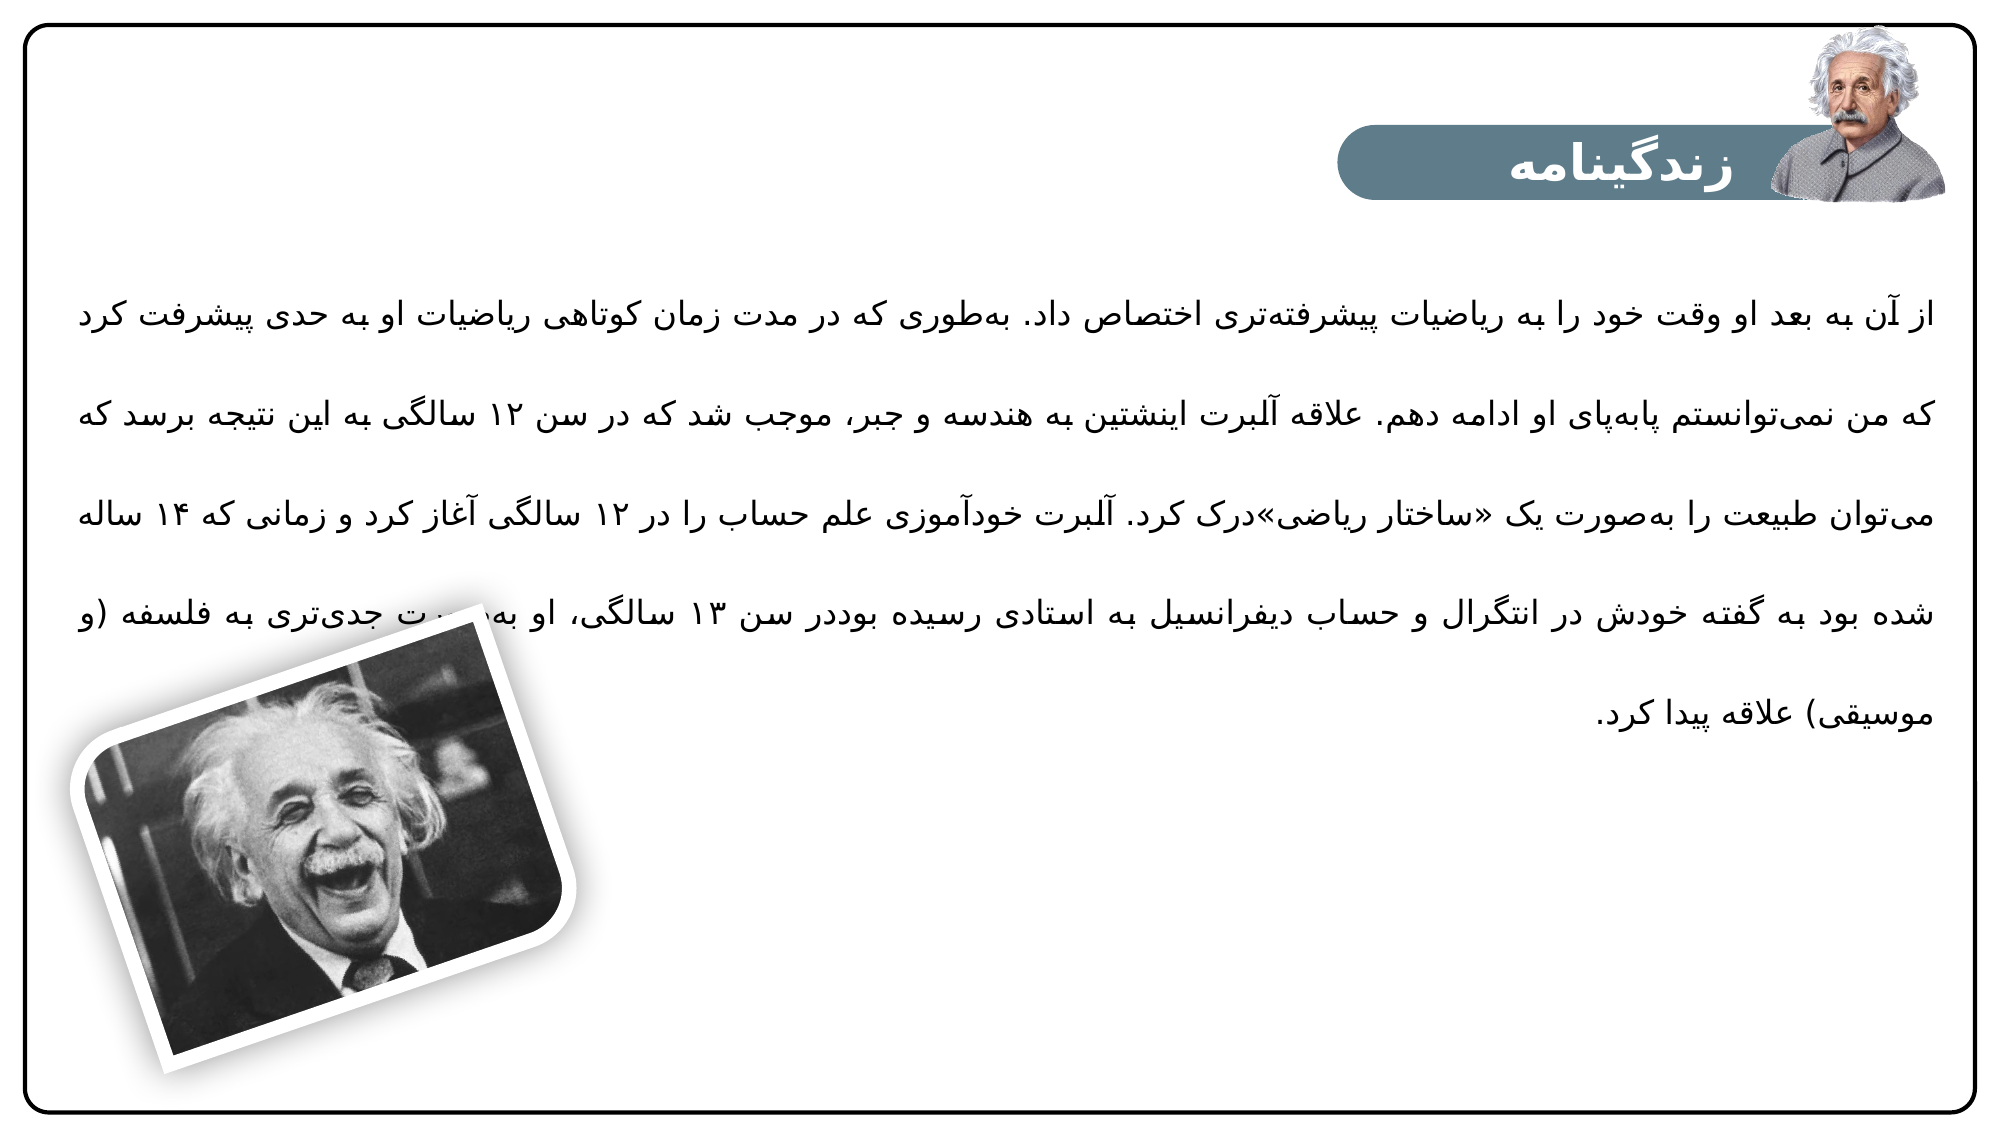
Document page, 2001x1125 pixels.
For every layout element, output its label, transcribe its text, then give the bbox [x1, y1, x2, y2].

list از آن به بعد او وقت خود را به ریاضیات پیشرفته‌تری اختصاص داد. به‌طوری که در مدت زمان کوتاهی ریاضیات او به حدی پیشرفت کرد که من نمی‌توانستم پابه‌پای او ادامه دهم. علاقه آلبرت اینشتین به هندسه و جبر، موجب شد که در سن ۱۲ سالگی به این نتیجه برسد که می‌توان طبیعت را به‌صورت یک «ساختار ریاضی»درک کرد. آلبرت خودآموزی علم حساب را در ۱۲ سالگی آغاز کرد و زمانی که ۱۴ ساله شده بود به گفته خودش در انتگرال و حساب دیفرانسیل به استادی رسیده بوددر سن ۱۳ سالگی، او به‌صورت جدی‌تری به فلسفه (و موسیقی) علاقه پیدا کرد. [62, 224, 1950, 1000]
picture [1761, 14, 1954, 213]
picture [85, 626, 561, 1051]
text_box زندگینامه [1437, 123, 1750, 200]
